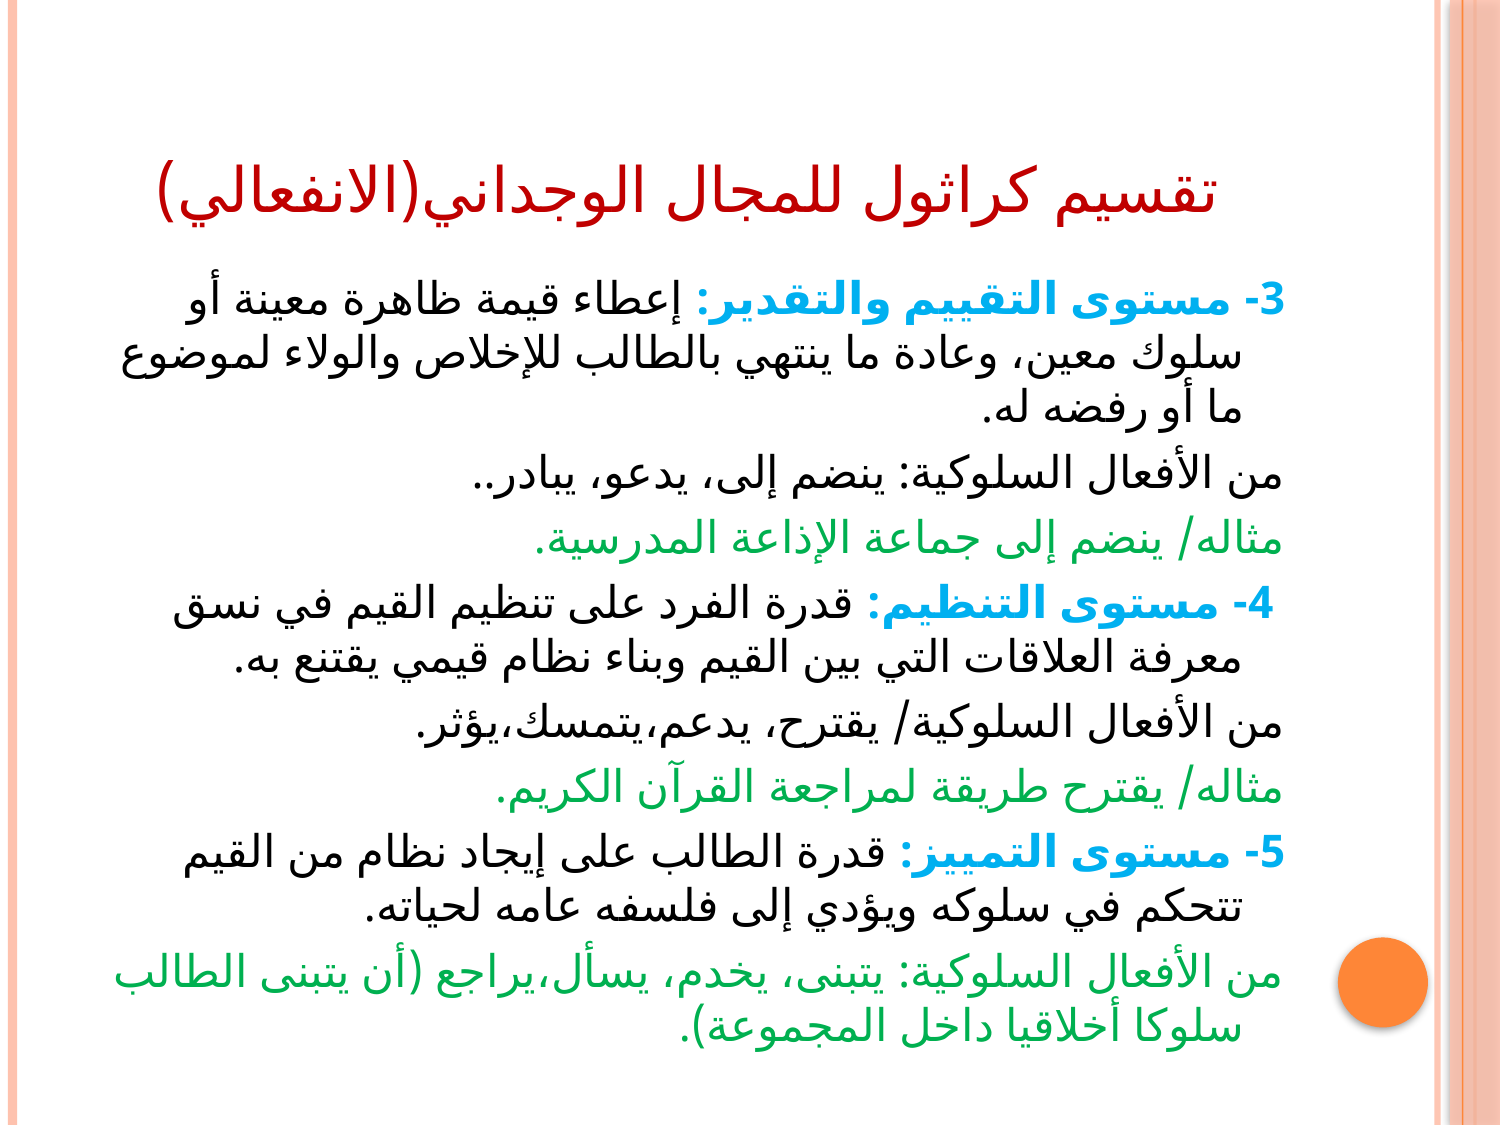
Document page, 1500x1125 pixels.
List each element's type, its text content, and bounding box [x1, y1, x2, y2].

title تقسيم كراثول للمجال الوجداني(الانفعالي) [75, 45, 1300, 233]
list 3- مستوى التقييم والتقدير: إعطاء قيمة ظاهرة معينة أو سلوك معين، وعادة ما ينتهي بالطالب للإخلاص والولاء لموضوع ما أو رفضه له. من الأفعال السلوكية: ينضم إلى، يدعو، يبادر.. مثاله/ ينضم إلى جماعة الإذاعة المدرسية. 4- مستوى التنظيم: قدرة الفرد على تنظيم القيم في نسق معرفة العلاقات التي بين القيم وبناء نظام قيمي يقتنع به. من الأفعال السلوكية/ يقترح، يدعم،يتمسك،يؤثر. مثاله/ يقترح طريقة لمراجعة القرآن الكريم. 5- مستوى التمييز: قدرة الطالب على إيجاد نظام من القيم تتحكم في سلوكه ويؤدي إلى فلسفه عامه لحياته. من الأفعال السلوكية: يتبنى، يخدم، يسأل،يراجع (أن يتبنى الطالب سلوكا أخلاقيا داخل المجموعة). [75, 262, 1300, 1062]
